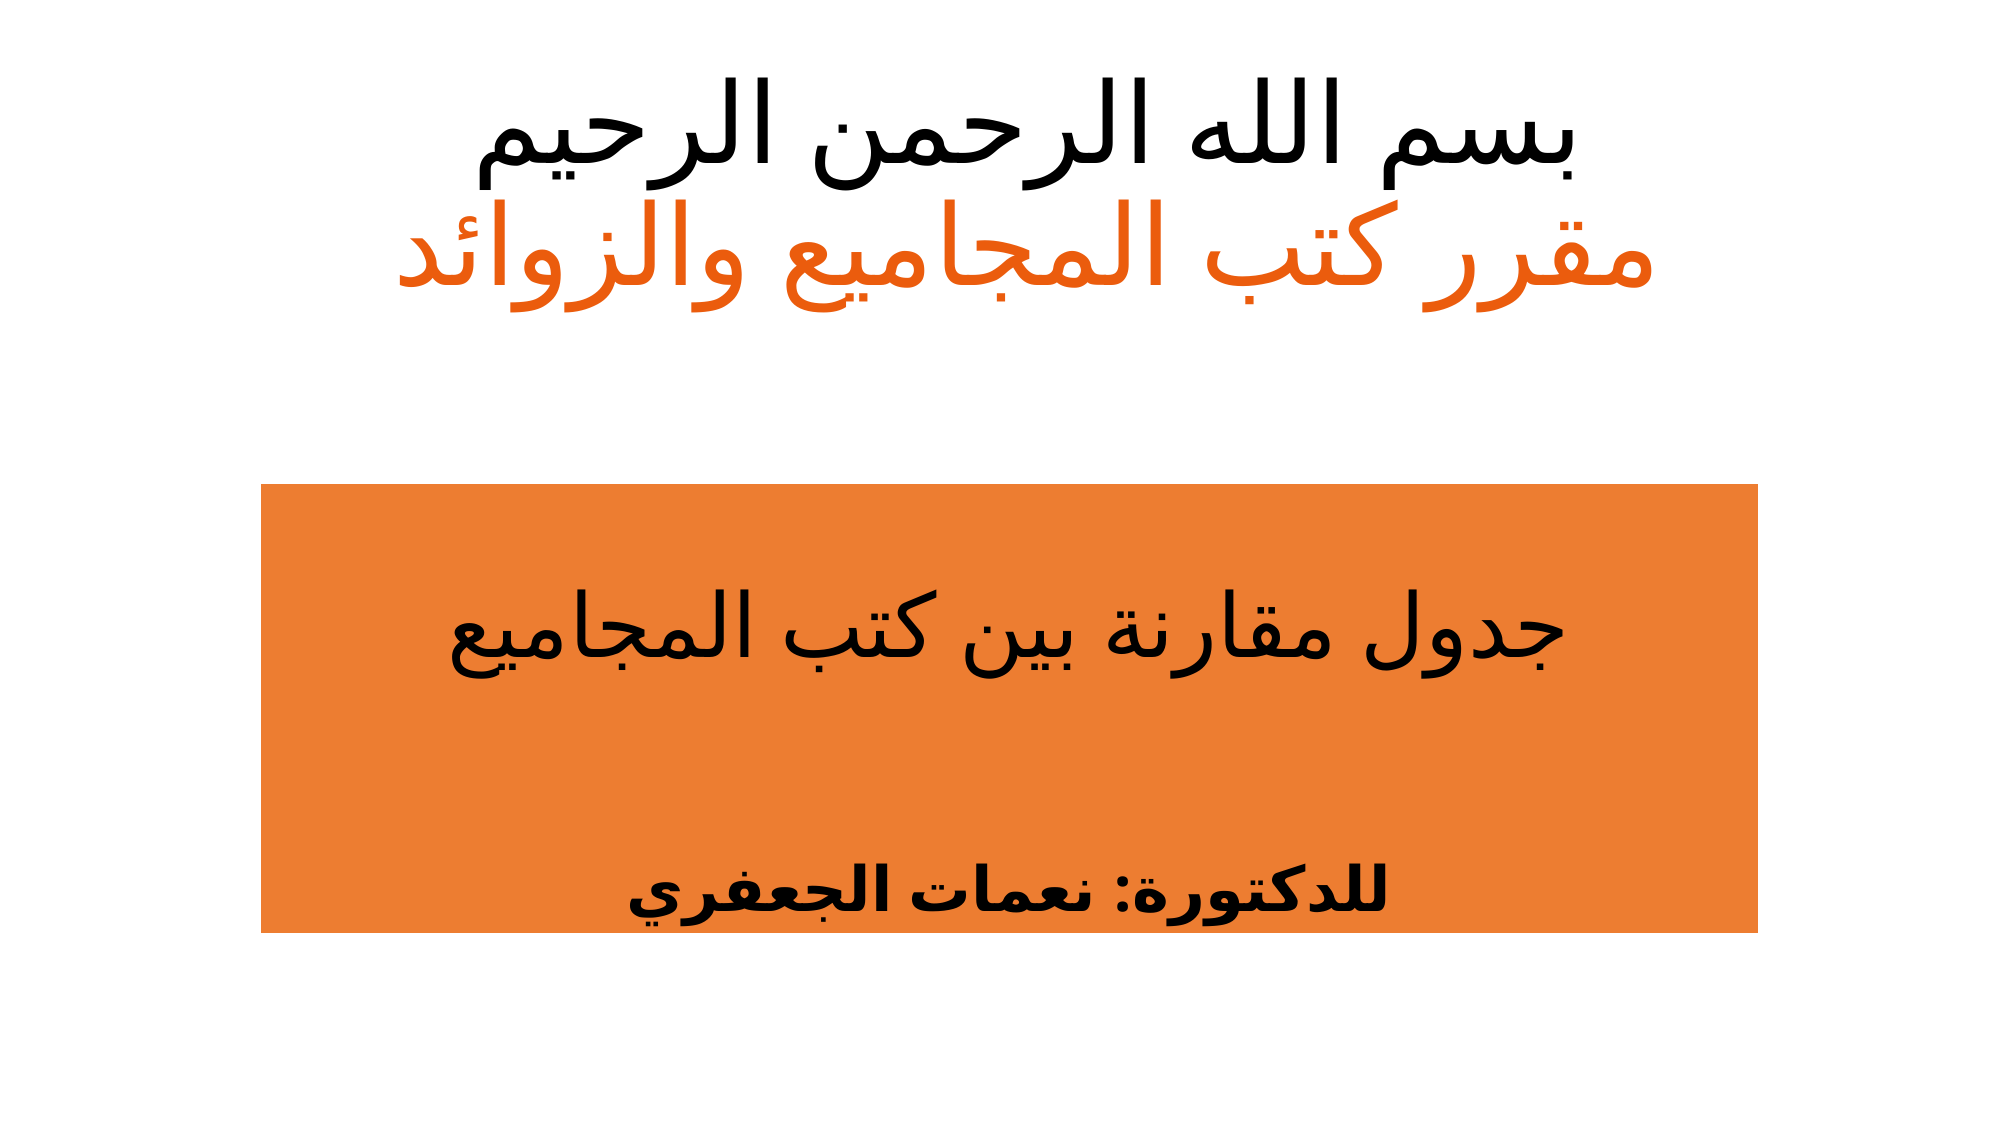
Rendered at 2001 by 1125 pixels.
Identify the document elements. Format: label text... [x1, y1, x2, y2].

title بسم الله الرحمن الرحيم مقرر كتب المجاميع والزوائد [263, 81, 1764, 483]
subtitle جدول مقارنة بين كتب المجاميع للدكتورة: نعمات الجعفري [258, 481, 1761, 936]
